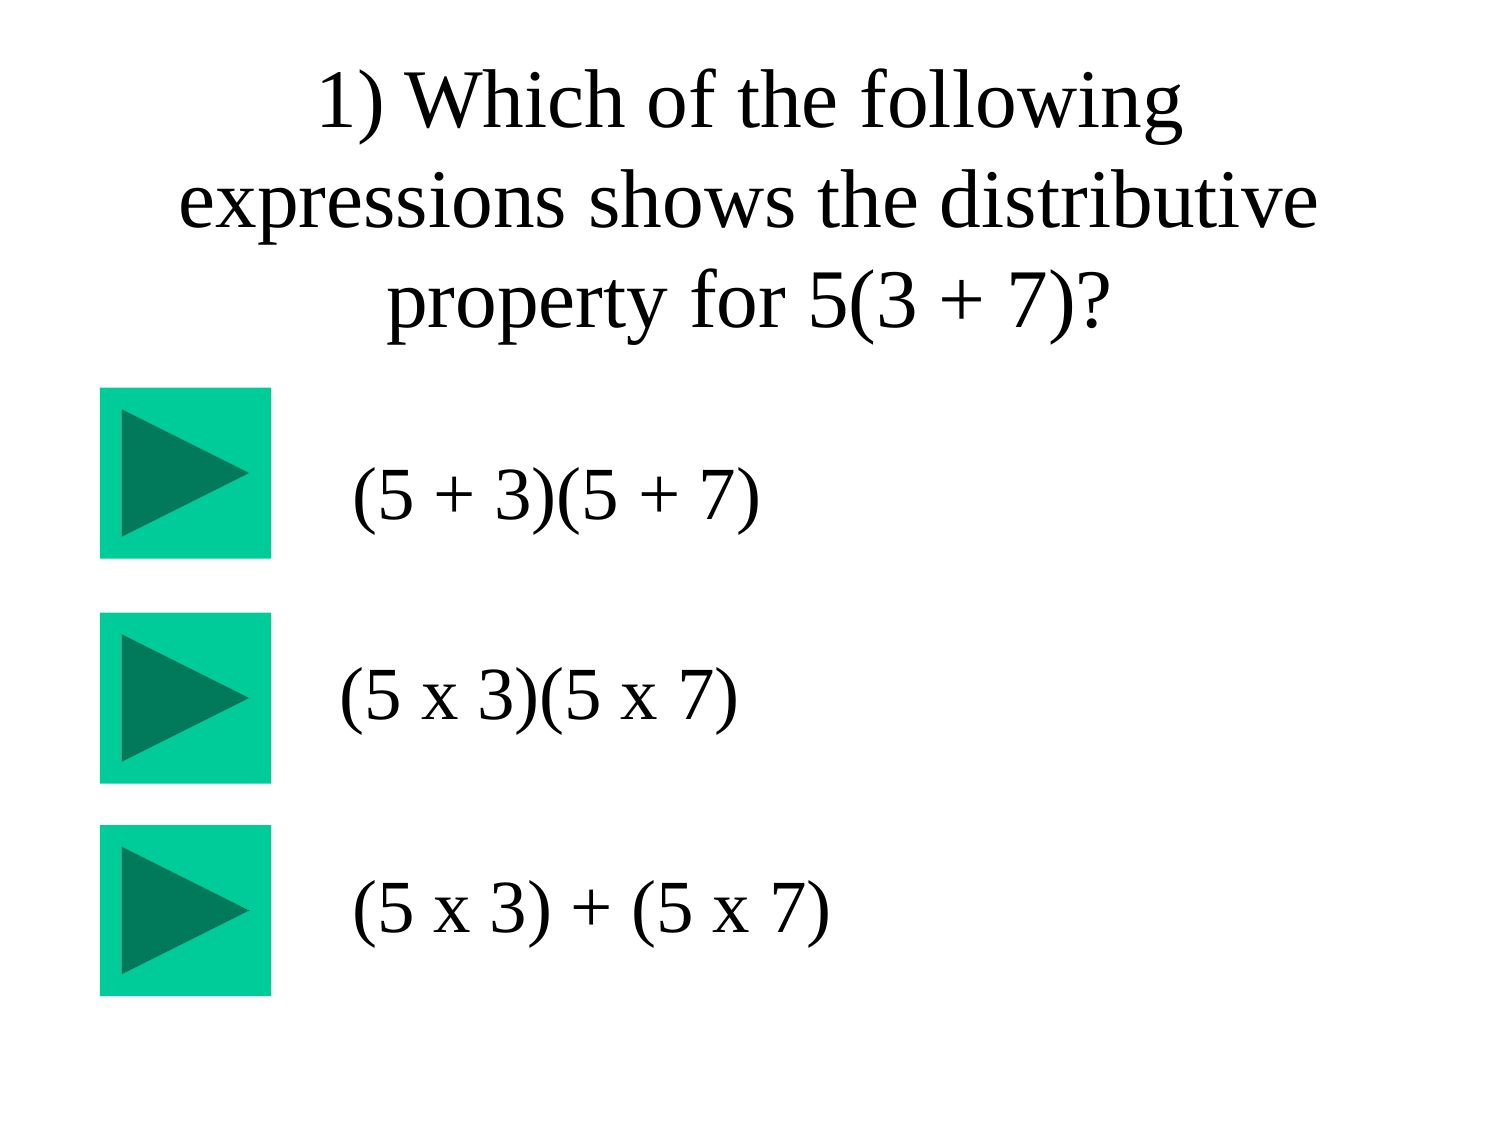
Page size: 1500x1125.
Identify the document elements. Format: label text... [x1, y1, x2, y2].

text_box [350, 837, 1200, 943]
text_box [99, 387, 272, 559]
text_box [99, 825, 272, 997]
text_box (5 x 3) + (5 x 7) [337, 849, 1063, 955]
text_box [99, 612, 272, 784]
title 1) Which of the following expressions shows the distributive property for 5(3 + 7)? [112, 99, 1388, 288]
text_box (5 + 3)(5 + 7) [337, 437, 1063, 543]
text_box (5 x 3)(5 x 7) [324, 637, 1050, 743]
